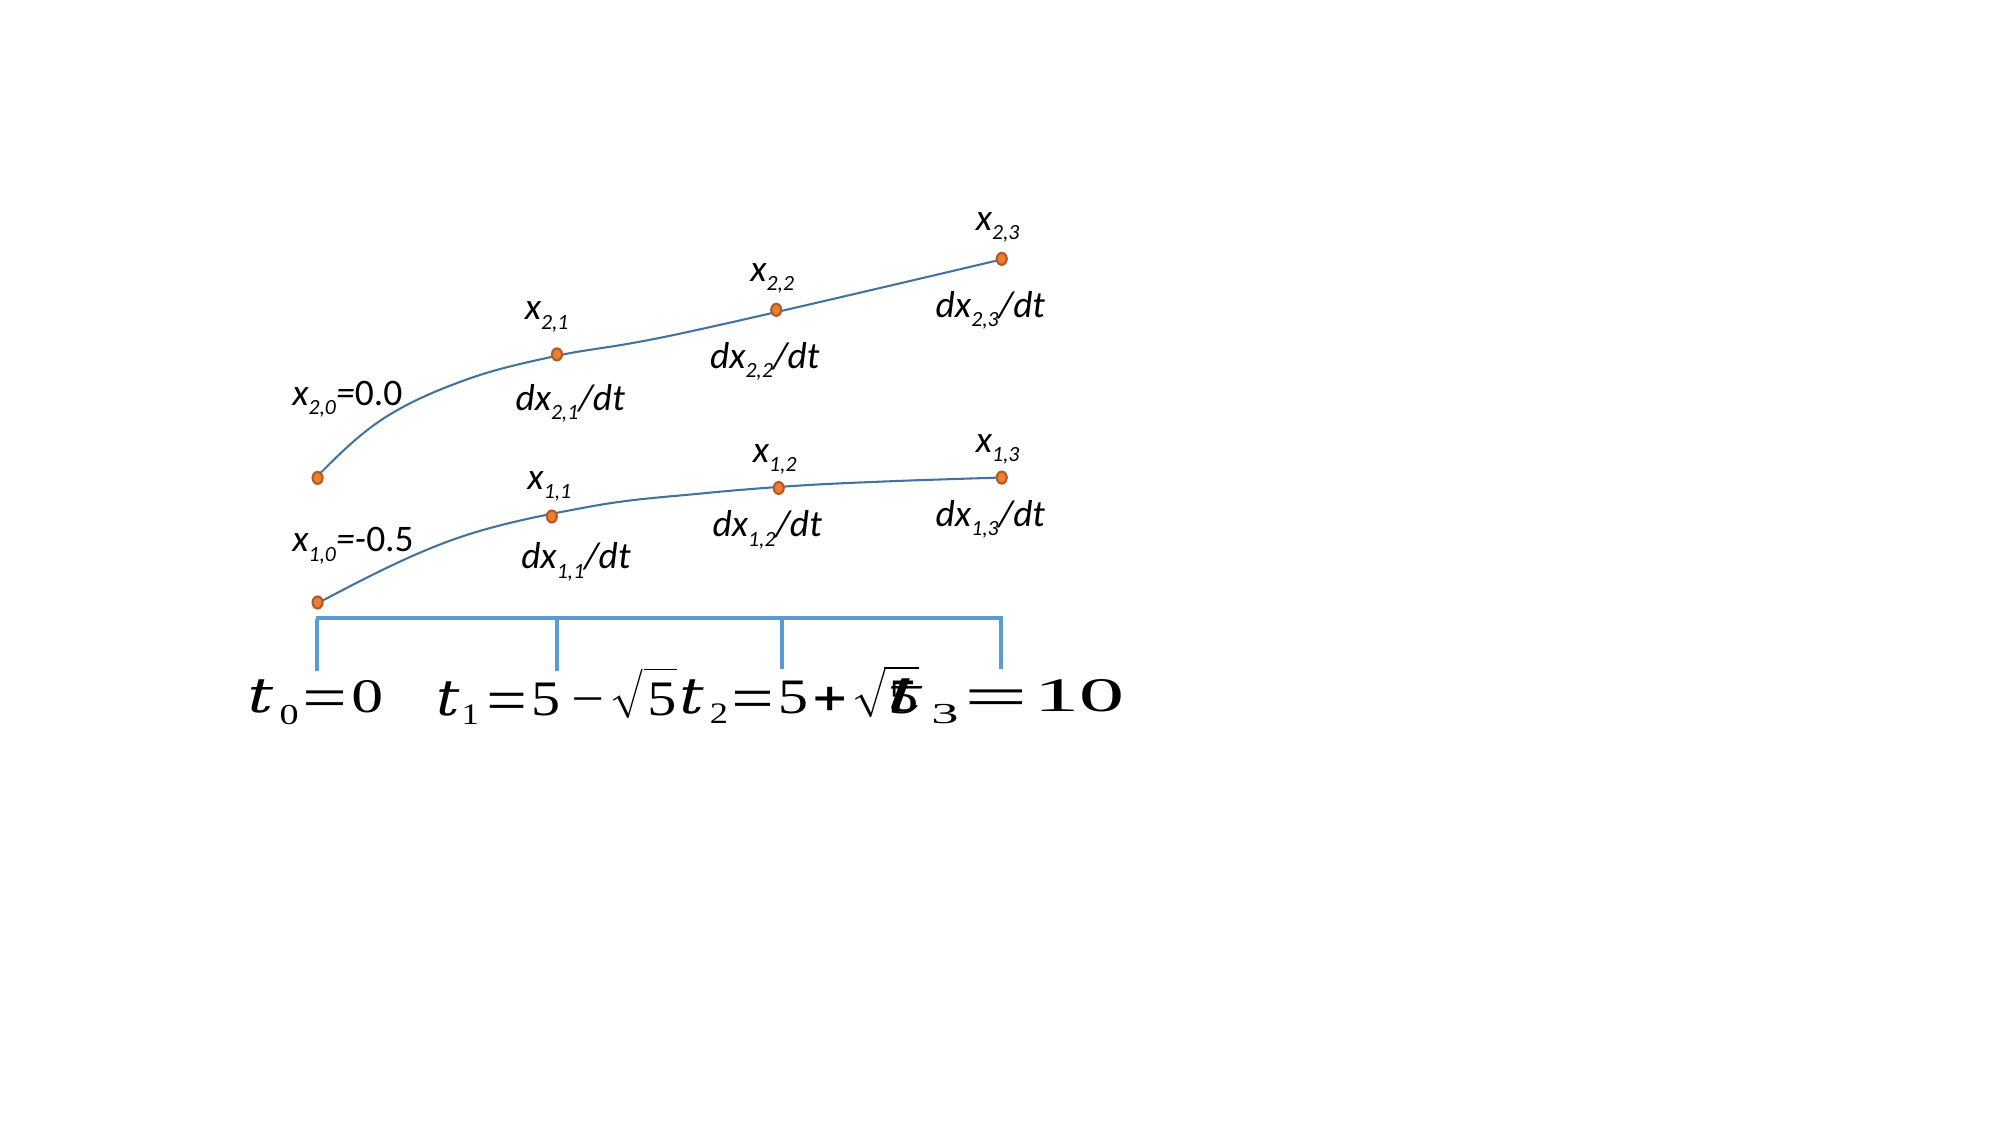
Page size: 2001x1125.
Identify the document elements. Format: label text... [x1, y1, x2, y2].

text_box [772, 484, 785, 491]
text_box dx2,1/dt [500, 365, 661, 432]
text_box [545, 511, 559, 523]
text_box [723, 303, 865, 323]
text_box [943, 259, 996, 272]
text_box [511, 329, 695, 368]
text_box x2,0=0.0 [277, 360, 438, 427]
text_box dx1,2/dt [697, 491, 858, 558]
text_box x2,3 [961, 185, 1121, 252]
text_box [550, 347, 564, 362]
text_box dx1,1/dt [506, 523, 667, 590]
text_box [556, 492, 697, 540]
text_box x2,2 [735, 236, 896, 303]
text_box x1,1 [512, 444, 673, 511]
text_box [995, 474, 1008, 481]
text_box dx2,3/dt [920, 272, 1081, 339]
text_box dx2,2/dt [695, 323, 855, 390]
text_box [785, 476, 995, 505]
text_box dx1,3/dt [920, 481, 1081, 548]
text_box x1,2 [738, 417, 898, 484]
text_box [770, 303, 783, 317]
text_box [716, 486, 773, 491]
text_box x1,0=-0.5 [277, 506, 438, 573]
text_box [311, 470, 324, 486]
text_box [323, 513, 548, 603]
text_box [896, 277, 920, 294]
text_box [321, 368, 500, 475]
text_box [311, 595, 324, 610]
text_box [995, 252, 1008, 267]
text_box x2,1 [509, 274, 670, 341]
text_box x1,3 [961, 407, 1121, 474]
